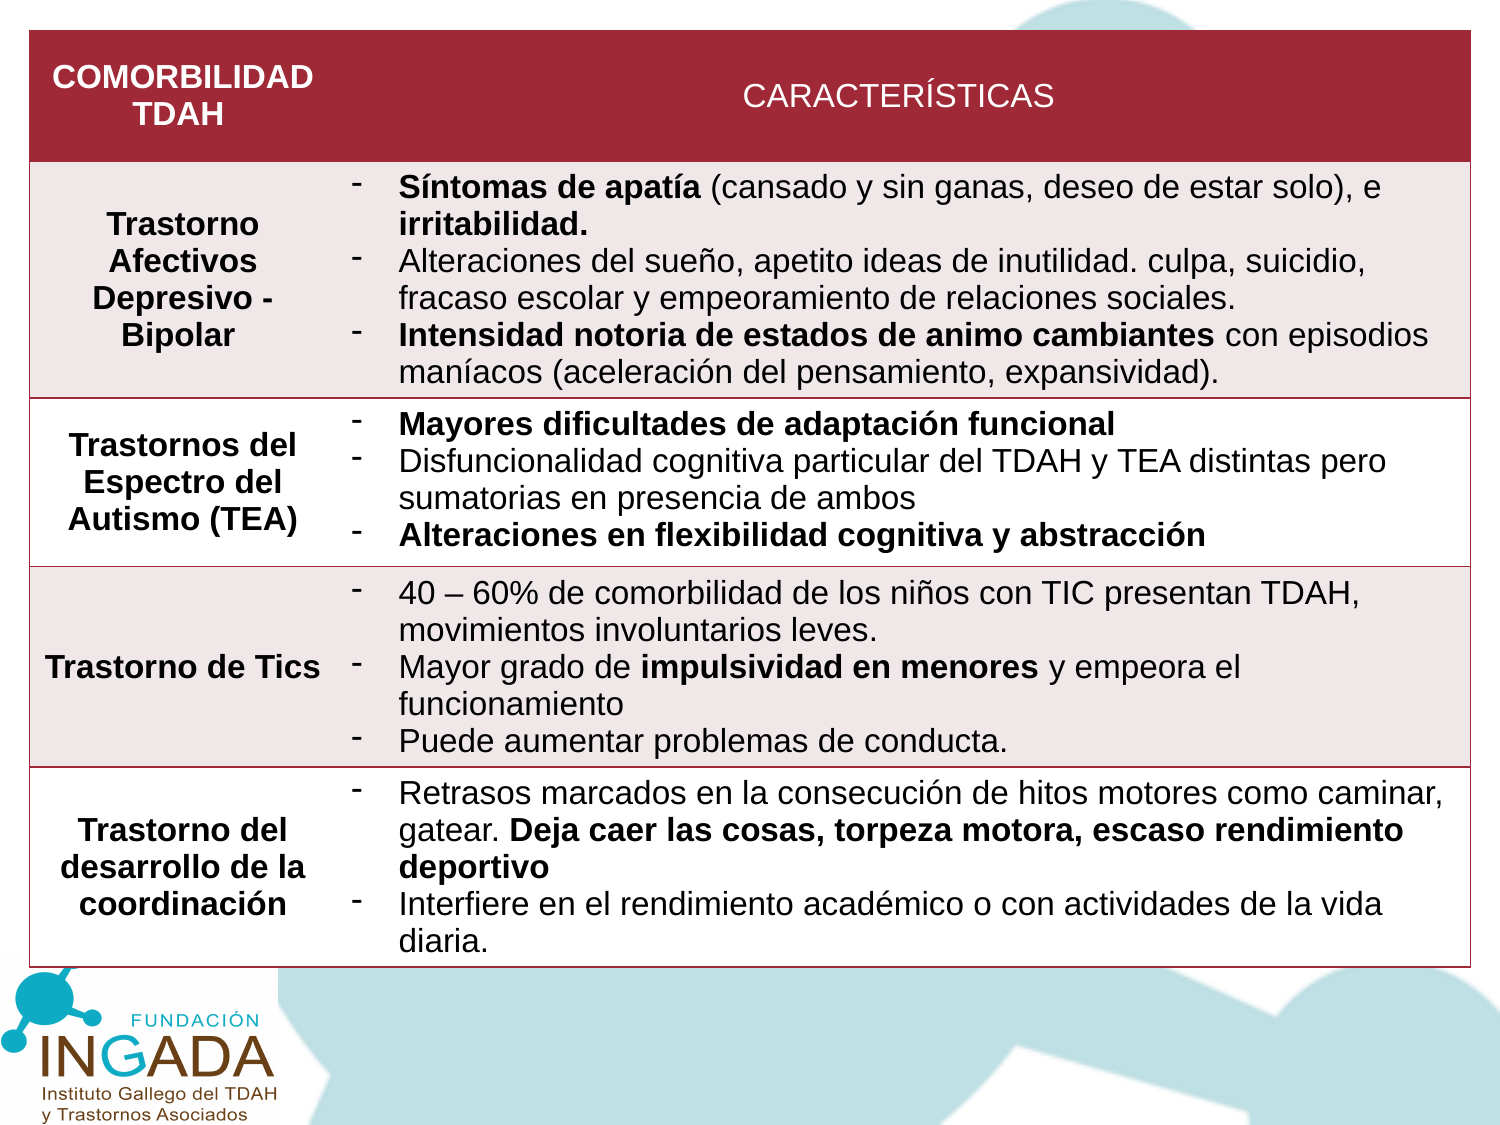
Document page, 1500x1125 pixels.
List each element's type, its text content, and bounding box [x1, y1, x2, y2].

table_cell Trastorno del desarrollo de la coordinación [30, 768, 337, 966]
table_cell Trastorno Afectivos Depresivo - Bipolar [30, 162, 337, 397]
table_cell Síntomas de apatía (cansado y sin ganas, deseo de estar solo), e irritabilidad. Alteraciones del sueño, apetito ideas de inutilidad. culpa, suicidio, fracaso escolar y empeoramiento de relaciones sociales. Intensidad notoria de estados de animo cambiantes con episodios maníacos (aceleración del pensamiento, expansividad). [337, 162, 1470, 397]
table_cell Trastornos del Espectro del Autismo (TEA) [30, 399, 337, 566]
table_cell 40 – 60% de comorbilidad de los niños con TIC presentan TDAH, movimientos involuntarios leves. Mayor grado de impulsividad en menores y empeora el funcionamiento Puede aumentar problemas de conducta. [337, 567, 1470, 766]
picture [1, 952, 278, 1124]
table_cell Trastorno de Tics [30, 567, 337, 766]
table_cell Retrasos marcados en la consecución de hitos motores como caminar, gatear. Deja caer las cosas, torpeza motora, escaso rendimiento deportivo Interfiere en el rendimiento académico o con actividades de la vida diaria. [337, 768, 1470, 966]
table_cell Mayores dificultades de adaptación funcional Disfuncionalidad cognitiva particular del TDAH y TEA distintas pero sumatorias en presencia de ambos Alteraciones en flexibilidad cognitiva y abstracción [337, 399, 1470, 566]
table_header COMORBILIDAD TDAH [30, 32, 337, 160]
table_header CARACTERÍSTICAS [337, 32, 1470, 160]
